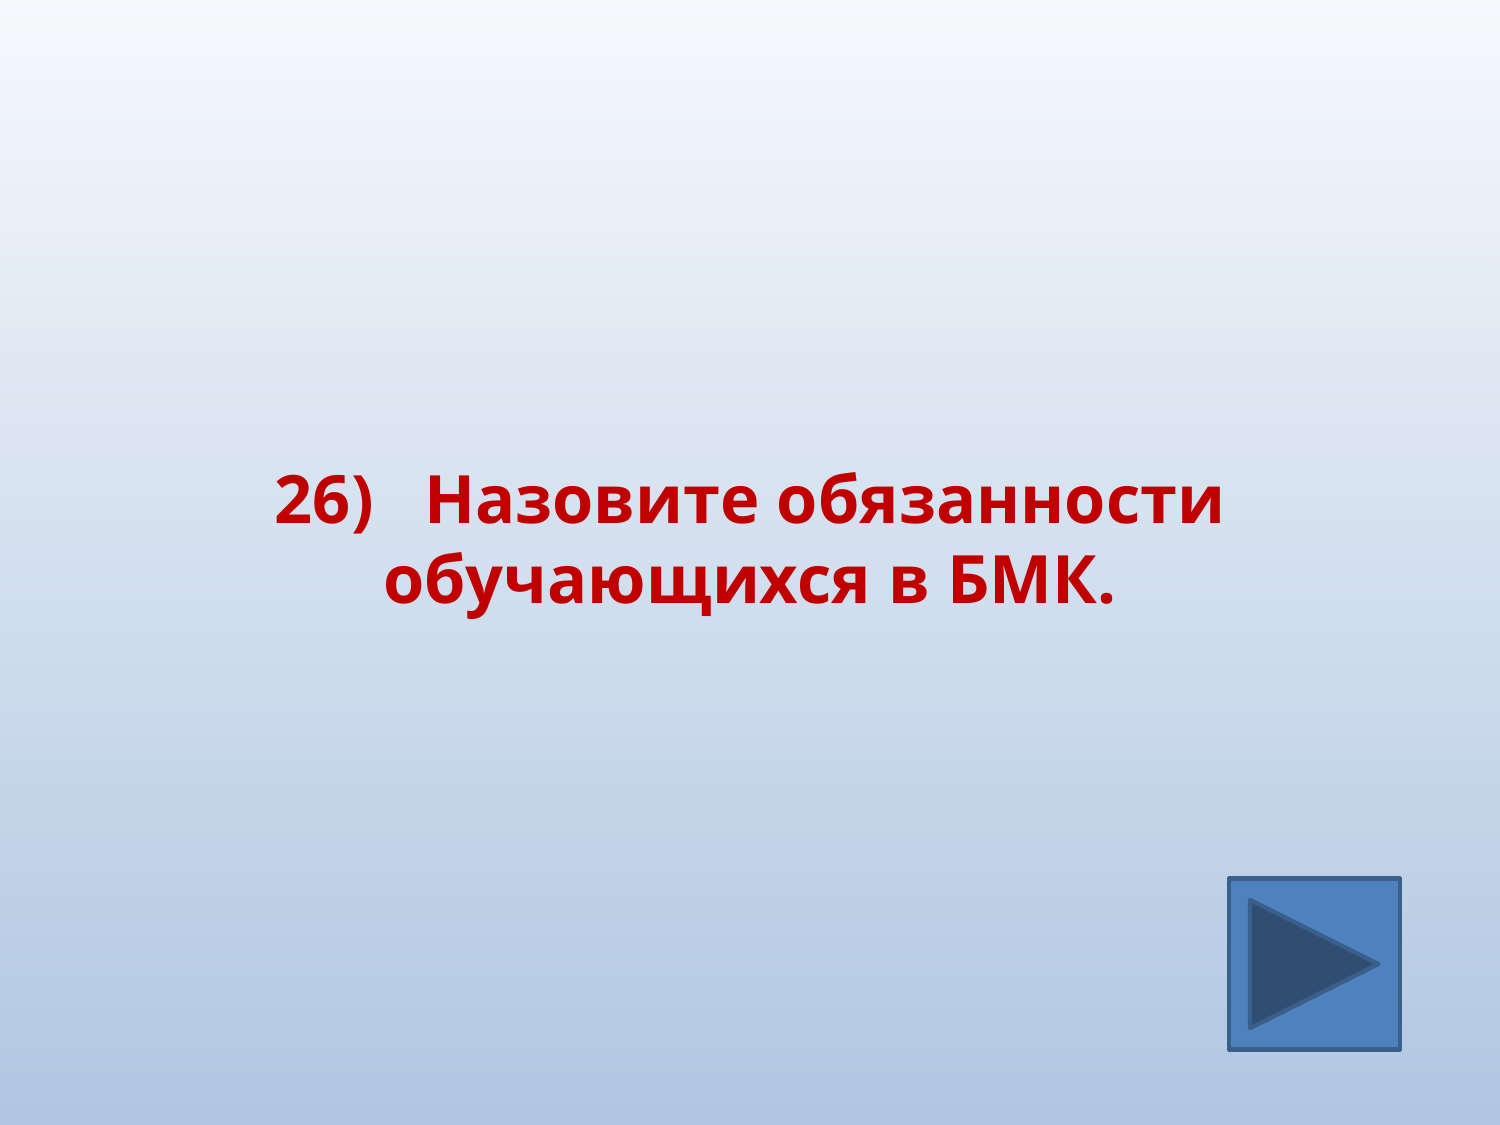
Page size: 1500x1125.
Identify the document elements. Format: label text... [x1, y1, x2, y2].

list 26) Назовите обязанности обучающихся в БМК. [75, 262, 1425, 1005]
text_box [1227, 876, 1402, 1052]
